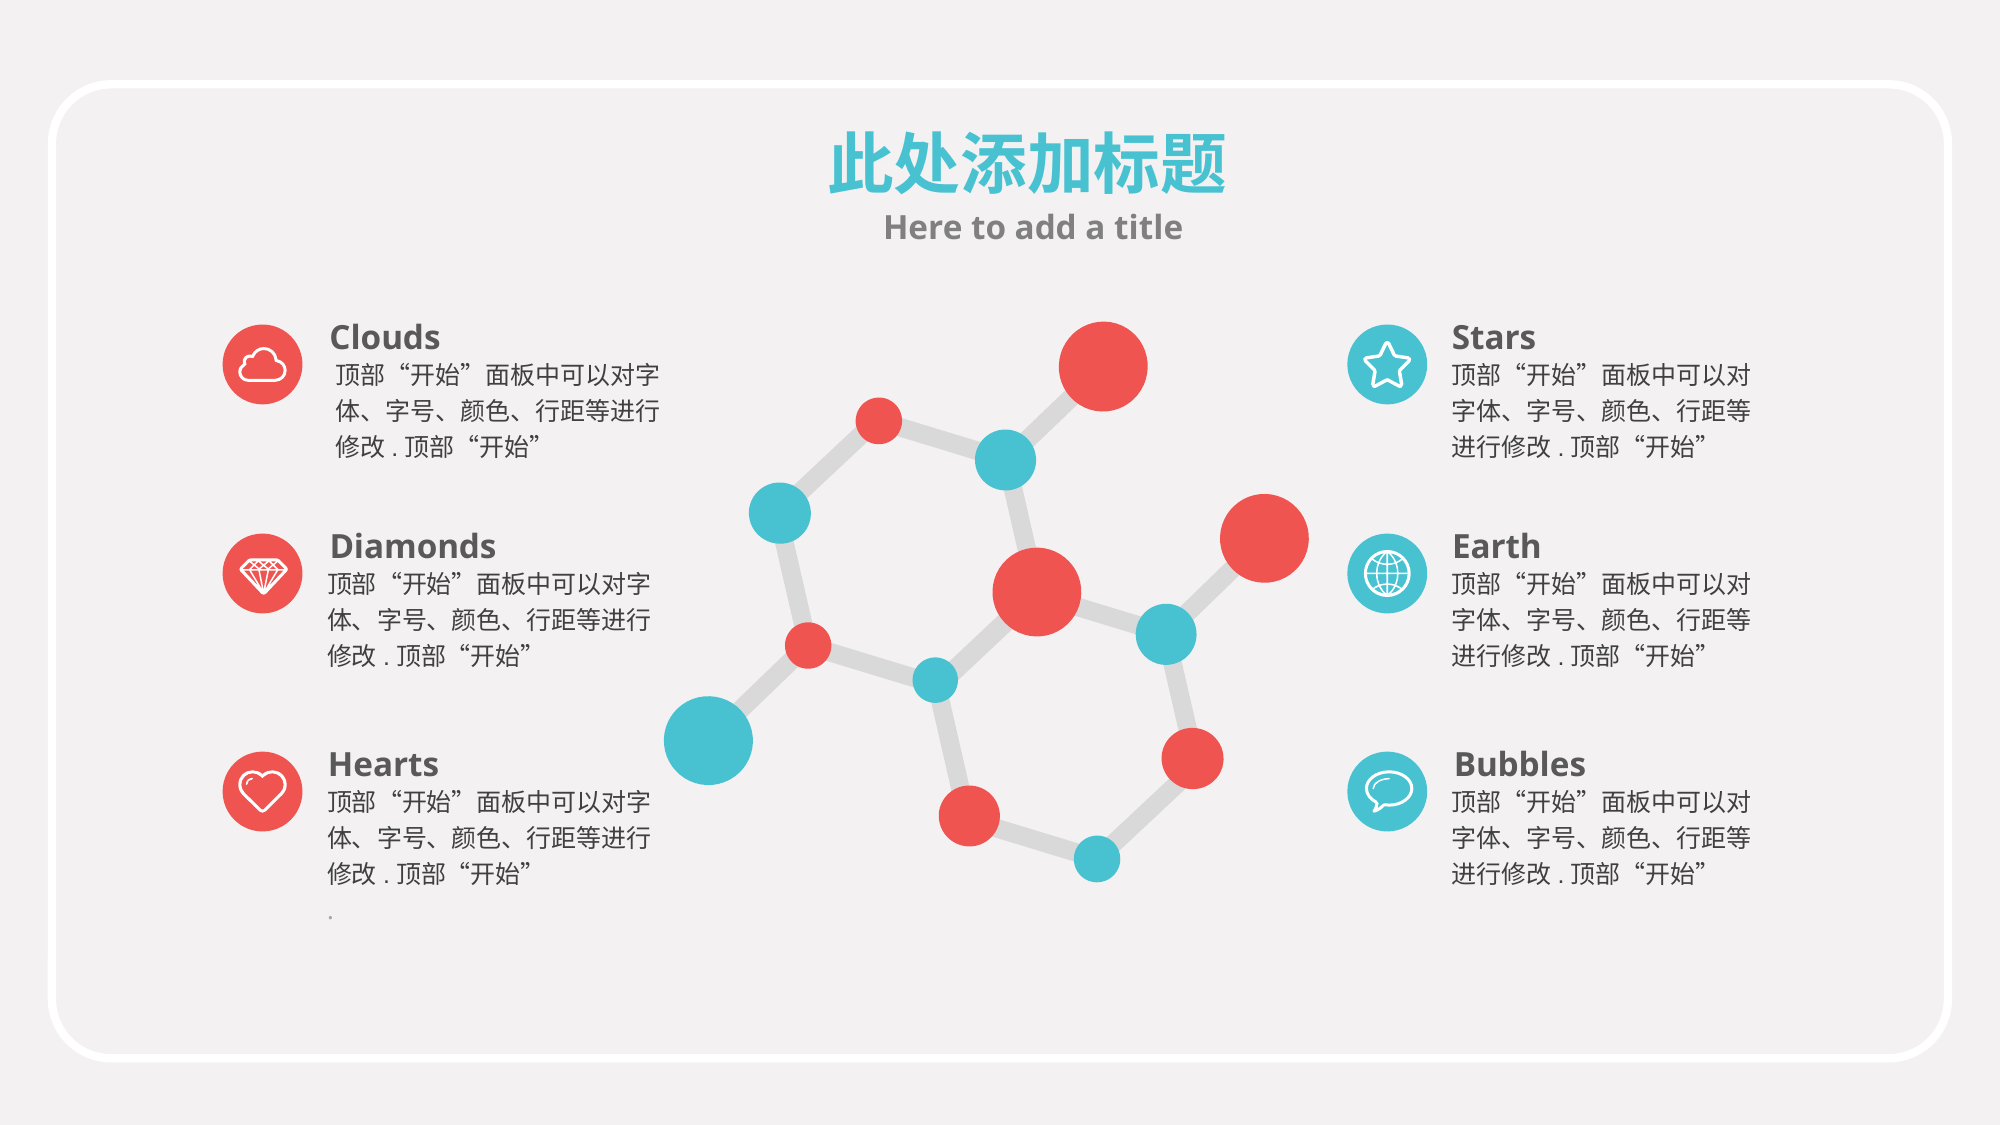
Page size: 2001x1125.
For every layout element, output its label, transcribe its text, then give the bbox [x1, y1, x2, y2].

text_box 顶部“开始”面板中可以对字体、字号、颜色、行距等进行修改.顶部“开始” [320, 346, 699, 469]
text_box 顶部“开始”面板中可以对字体、字号、颜色、行距等进行修改.顶部“开始” [1437, 773, 1773, 896]
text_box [1347, 751, 1428, 832]
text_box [222, 751, 303, 832]
text_box 顶部“开始”面板中可以对字体、字号、颜色、行距等进行修改.顶部“开始” [1437, 555, 1773, 678]
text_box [222, 324, 303, 405]
text_box Diamonds [314, 517, 512, 555]
text_box 顶部“开始”面板中可以对字体、字号、颜色、行距等进行修改.顶部“开始” [312, 555, 682, 678]
text_box 顶部“开始”面板中可以对字体、字号、颜色、行距等进行修改.顶部“开始” [1437, 346, 1773, 469]
text_box 顶部“开始”面板中可以对字体、字号、颜色、行距等进行修改.顶部“开始” . [312, 773, 682, 932]
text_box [1347, 324, 1428, 405]
text_box Stars [1437, 308, 1551, 346]
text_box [812, 114, 1249, 255]
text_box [1347, 533, 1428, 614]
text_box Earth [1437, 517, 1557, 555]
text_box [222, 533, 303, 614]
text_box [722, 301, 1285, 865]
text_box Clouds [314, 308, 456, 364]
text_box Bubbles [1438, 735, 1602, 773]
text_box Hearts [313, 735, 455, 773]
